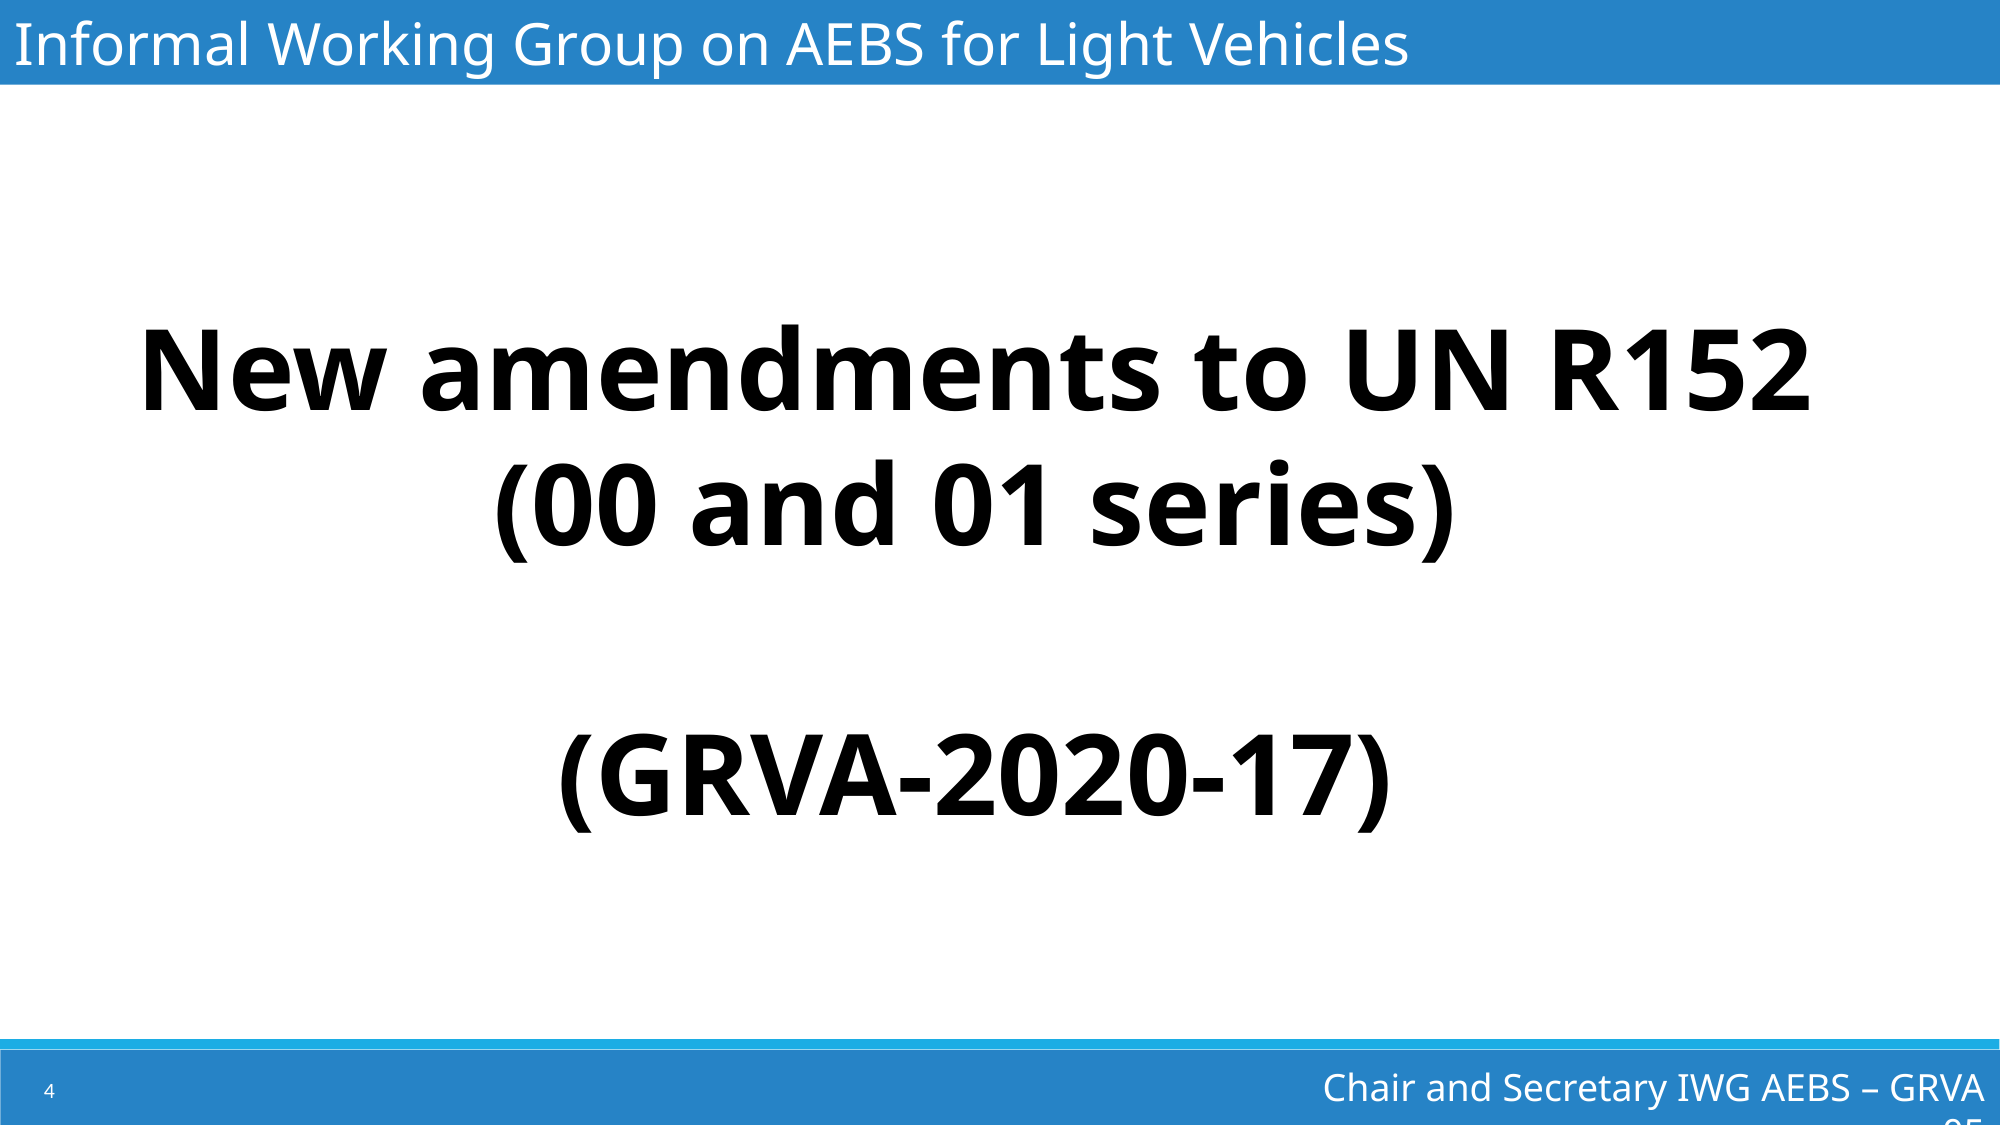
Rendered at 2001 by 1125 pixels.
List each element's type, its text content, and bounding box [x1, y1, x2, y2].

text_box New amendments to UN R152 (00 and 01 series) (GRVA-2020-17) [69, 290, 1881, 846]
text_box Chair and Secretary IWG AEBS – GRVA 05 [1263, 1056, 2000, 1125]
text_box Informal Working Group on AEBS for Light Vehicles [0, 0, 2000, 85]
slide_number 4 [0, 1059, 70, 1120]
